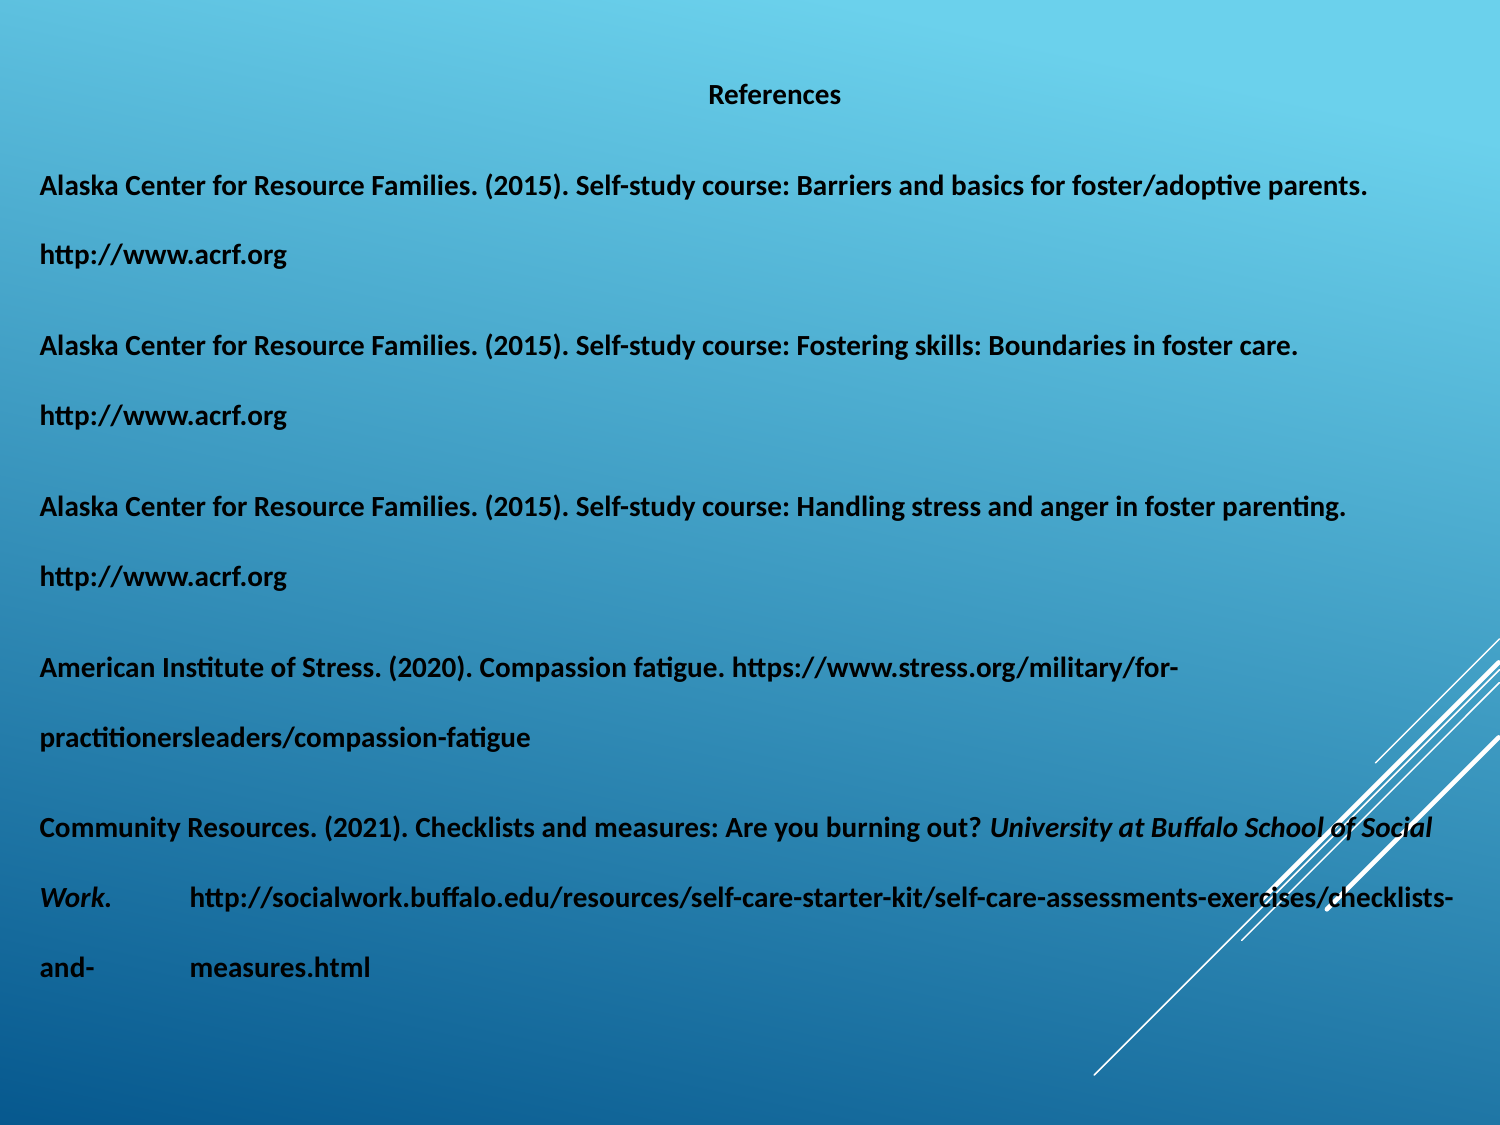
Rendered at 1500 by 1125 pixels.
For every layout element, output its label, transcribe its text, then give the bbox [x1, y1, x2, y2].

text_box References Alaska Center for Resource Families. (2015). Self-study course: Barriers and basics for foster/adoptive parents. http://www.acrf.org Alaska Center for Resource Families. (2015). Self-study course: Fostering skills: Boundaries in foster care. http://www.acrf.org Alaska Center for Resource Families. (2015). Self-study course: Handling stress and anger in foster parenting. http://www.acrf.org American Institute of Stress. (2020). Compassion fatigue. https://www.stress.org/military/for- practitionersleaders/compassion-fatigue Community Resources. (2021). Checklists and measures: Are you burning out? University at Buffalo School of Social Work. http://socialwork.buffalo.edu/resources/self-care-starter-kit/self-care-assessments-exercises/checklists-and- measures.html [24, 62, 1500, 991]
